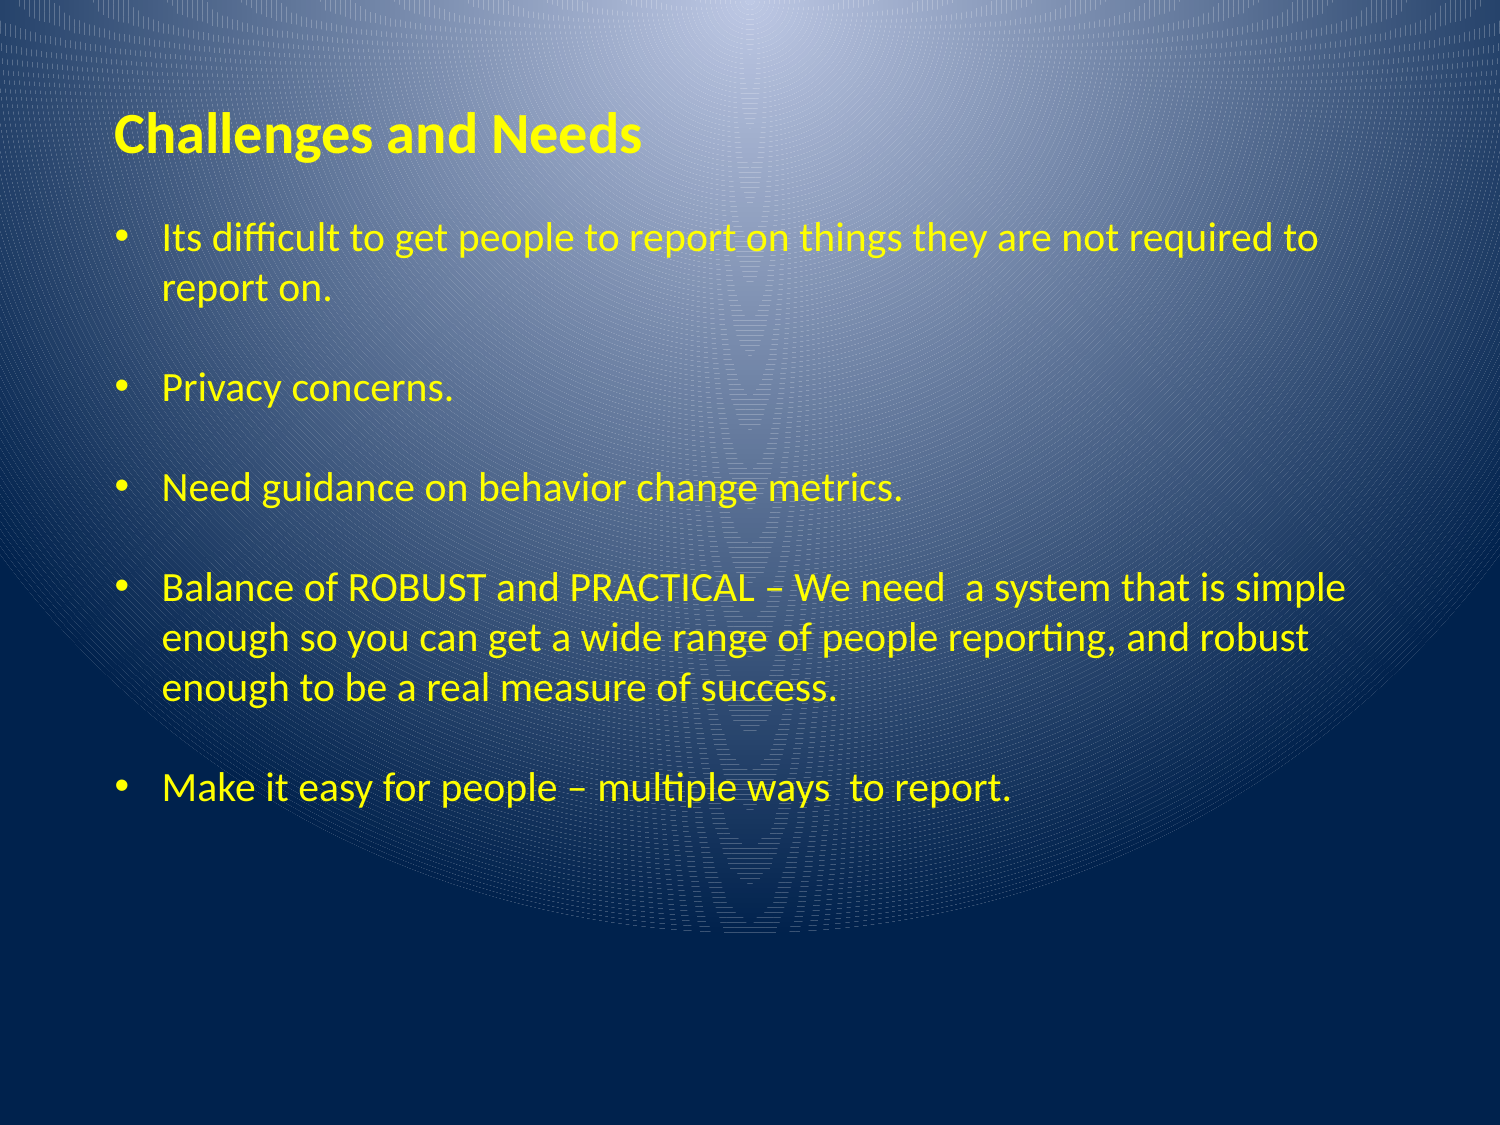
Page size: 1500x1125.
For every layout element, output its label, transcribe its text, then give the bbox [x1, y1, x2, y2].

text_box Challenges and Needs Its difficult to get people to report on things they are not required to report on. Privacy concerns. Need guidance on behavior change metrics. Balance of ROBUST and PRACTICAL – We need a system that is simple enough so you can get a wide range of people reporting, and robust enough to be a real measure of success. Make it easy for people – multiple ways to report. [99, 87, 1375, 818]
